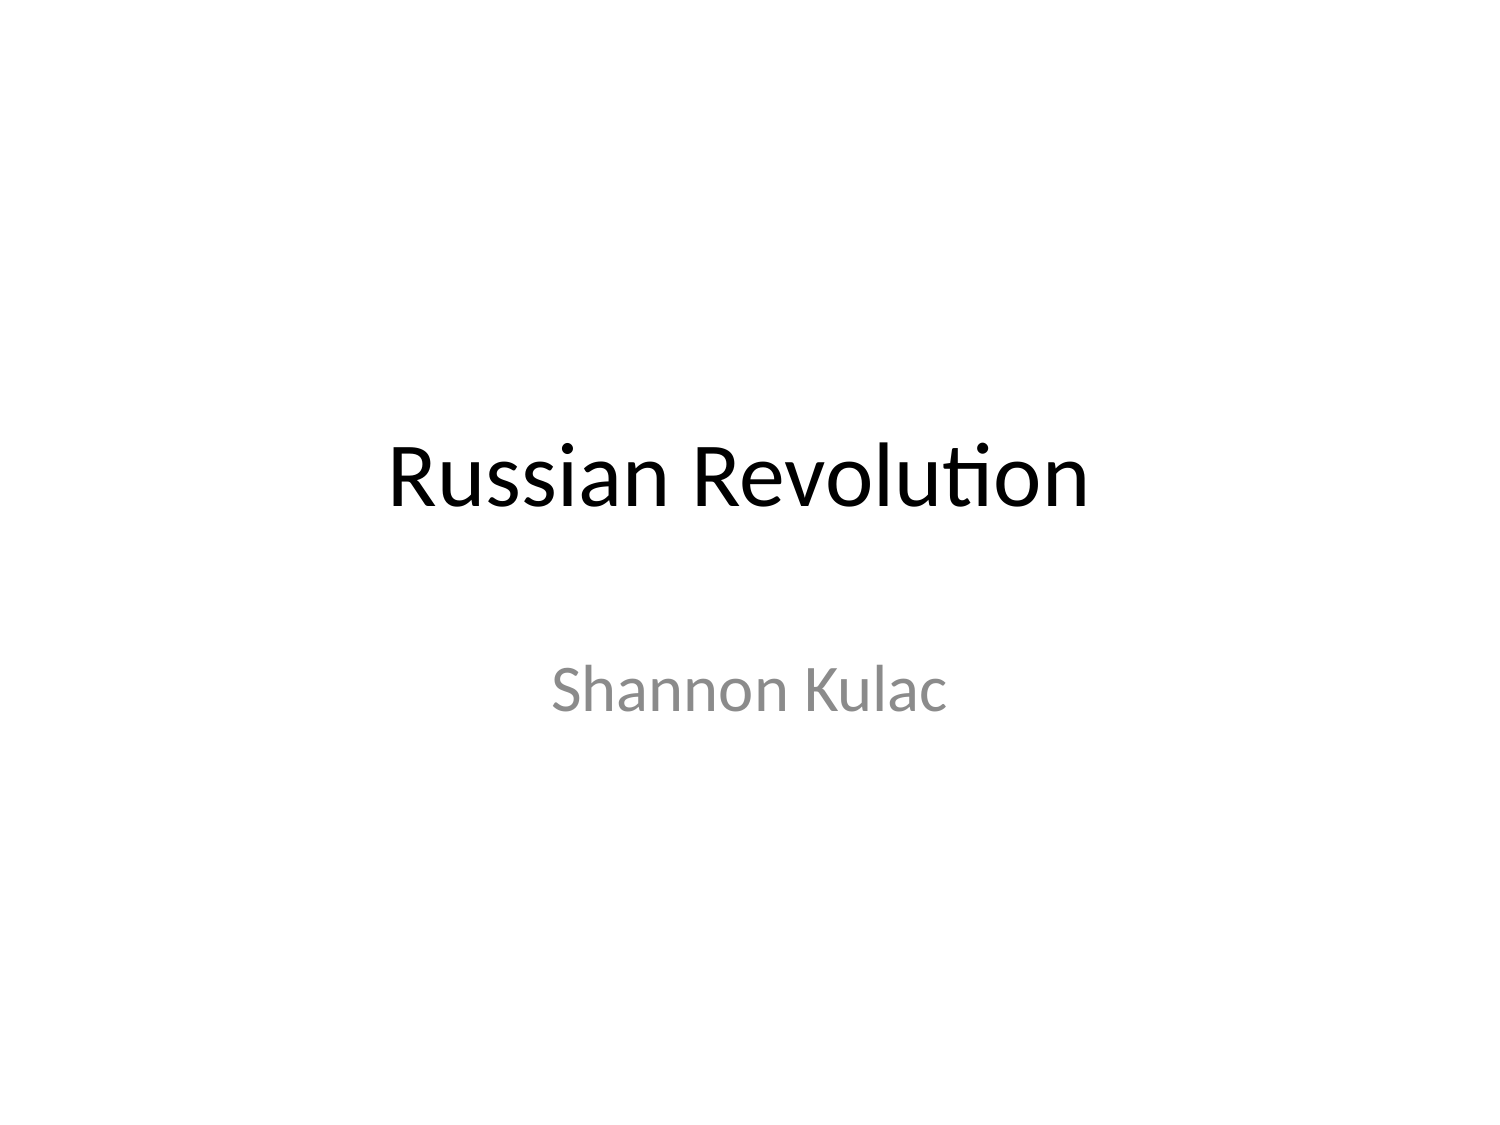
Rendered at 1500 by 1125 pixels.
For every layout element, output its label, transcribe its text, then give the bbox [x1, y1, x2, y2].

title Russian Revolution [112, 349, 1388, 591]
subtitle Shannon Kulac [225, 637, 1275, 925]
